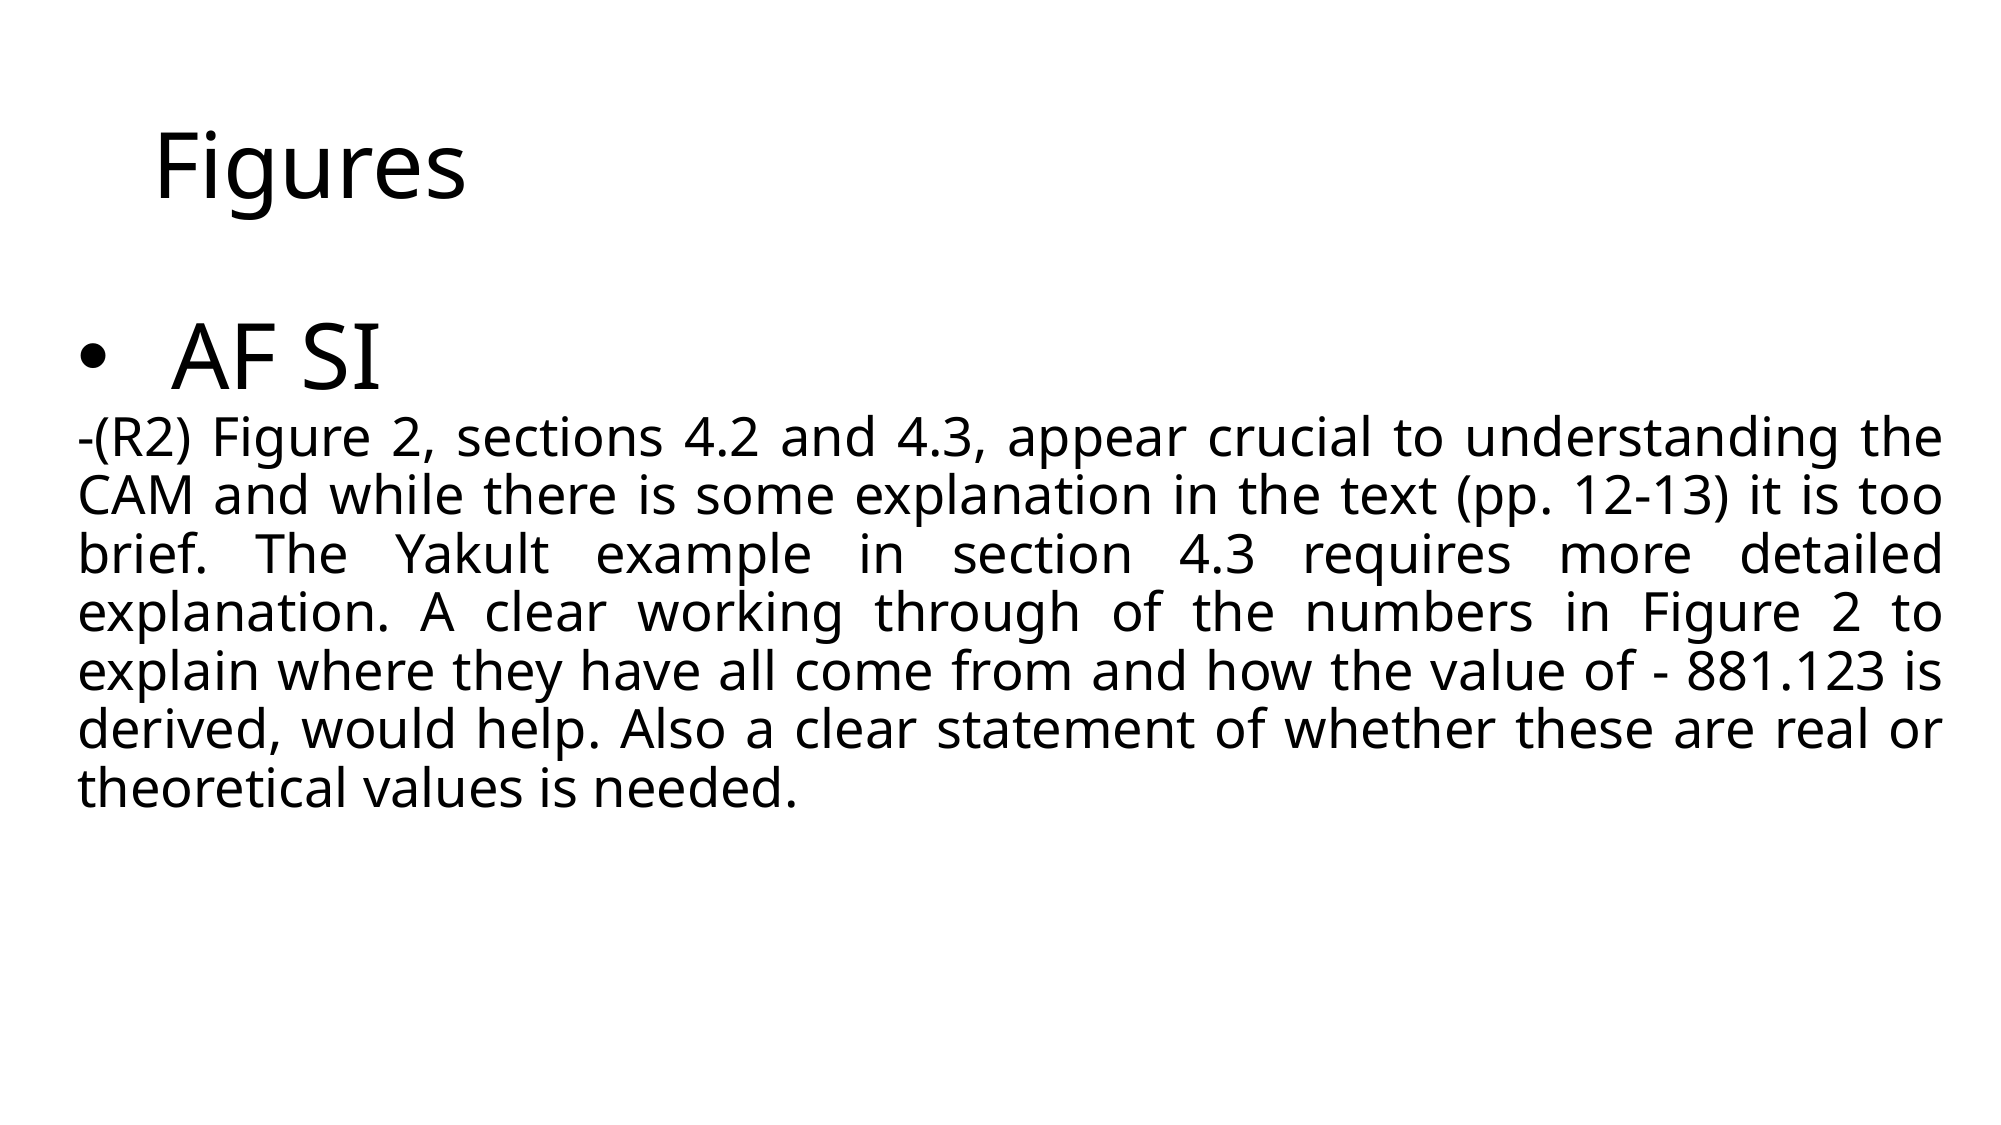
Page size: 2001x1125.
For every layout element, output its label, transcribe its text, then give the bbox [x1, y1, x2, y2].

text_box AF SI -(R2) Figure 2, sections 4.2 and 4.3, appear crucial to understanding the CAM and while there is some explanation in the text (pp. 12-13) it is too brief. The Yakult example in section 4.3 requires more detailed explanation. A clear working through of the numbers in Figure 2 to explain where they have all come from and how the value of - 881.123 is derived, would help. Also a clear statement of whether these are real or theoretical values is needed. [62, 277, 1962, 952]
title Figures [137, 59, 1863, 277]
